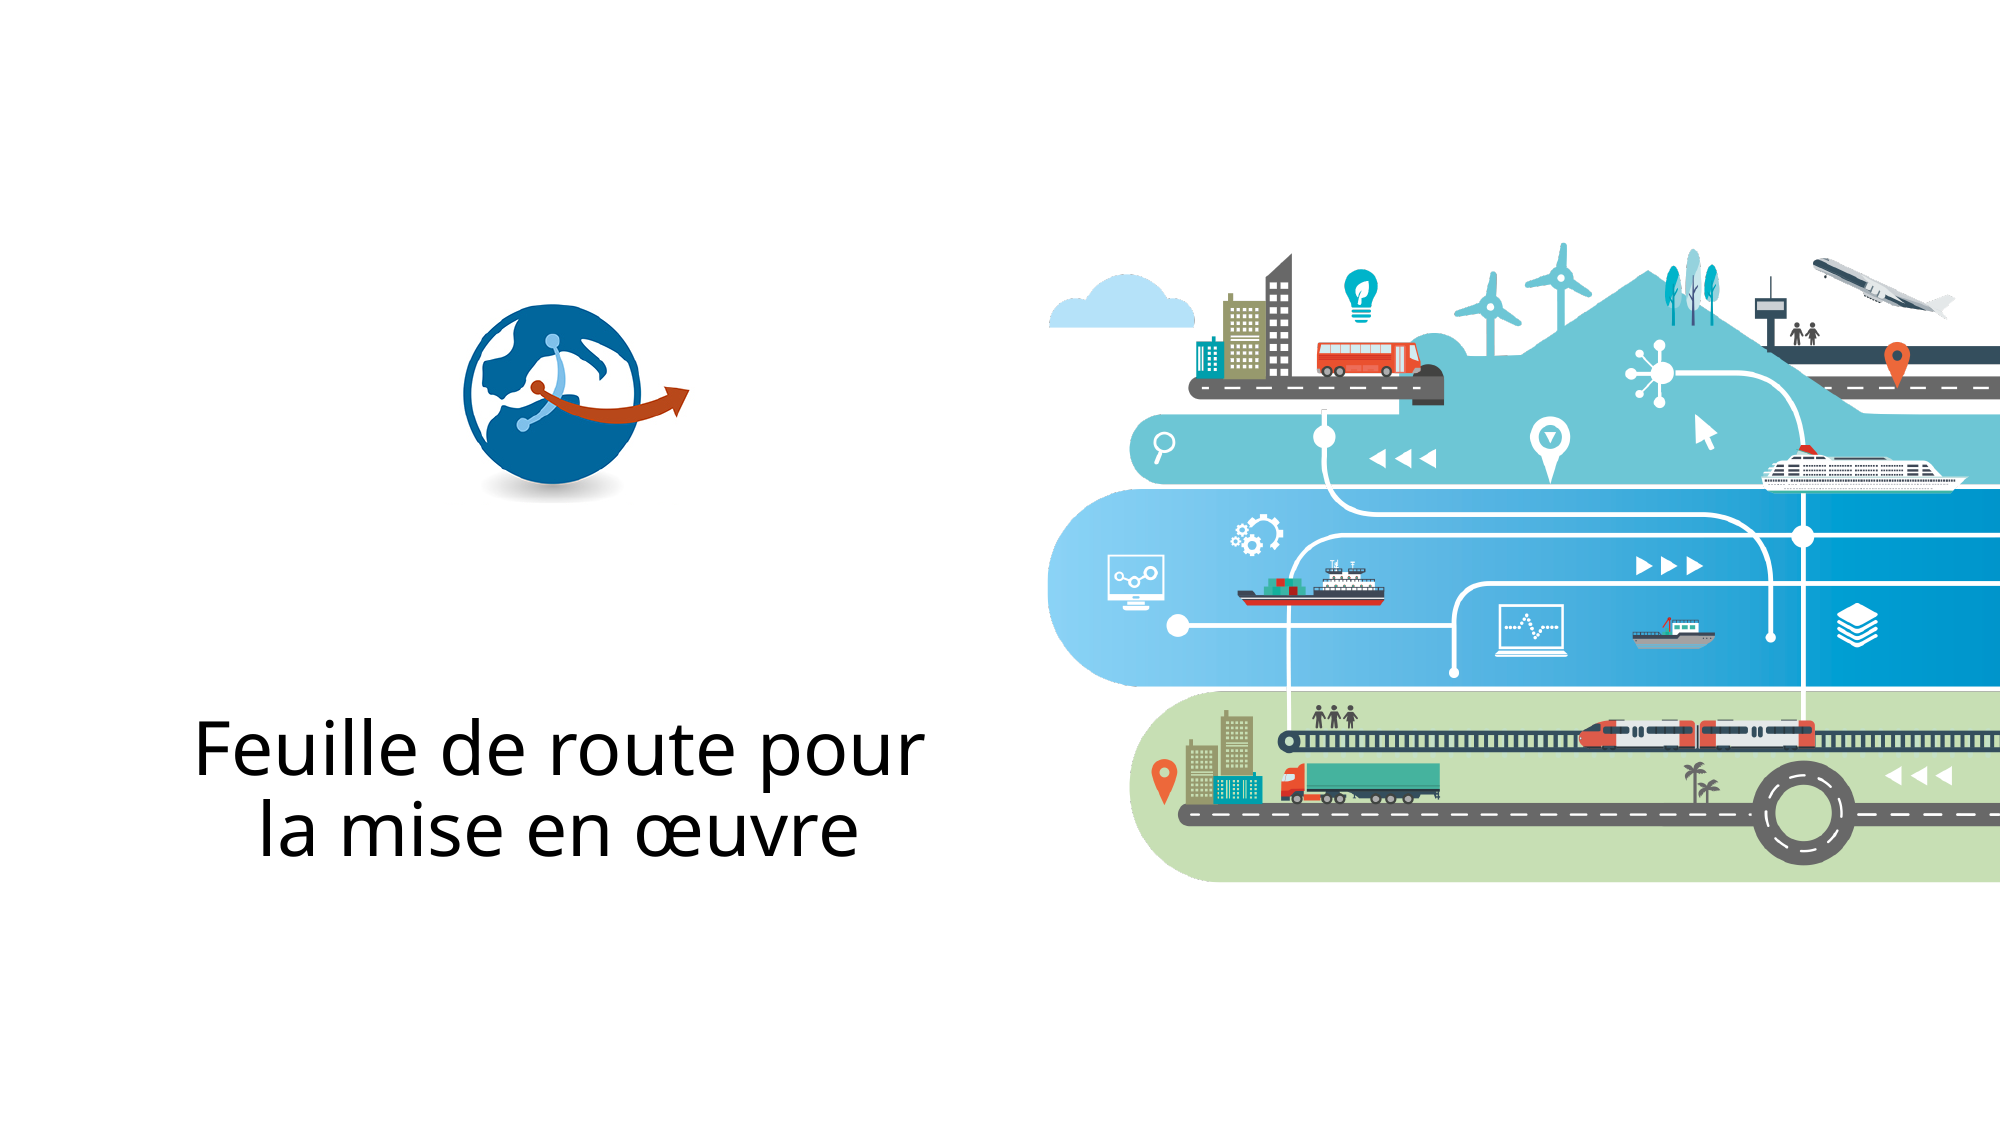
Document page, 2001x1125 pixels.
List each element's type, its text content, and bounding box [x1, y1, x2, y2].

picture [344, 224, 776, 505]
picture [1838, 635, 1877, 647]
picture [1838, 621, 1877, 633]
picture [1838, 628, 1877, 639]
picture [1838, 604, 1877, 625]
title Feuille de route pour la mise en œuvre [138, 633, 783, 880]
picture [783, 182, 2000, 943]
